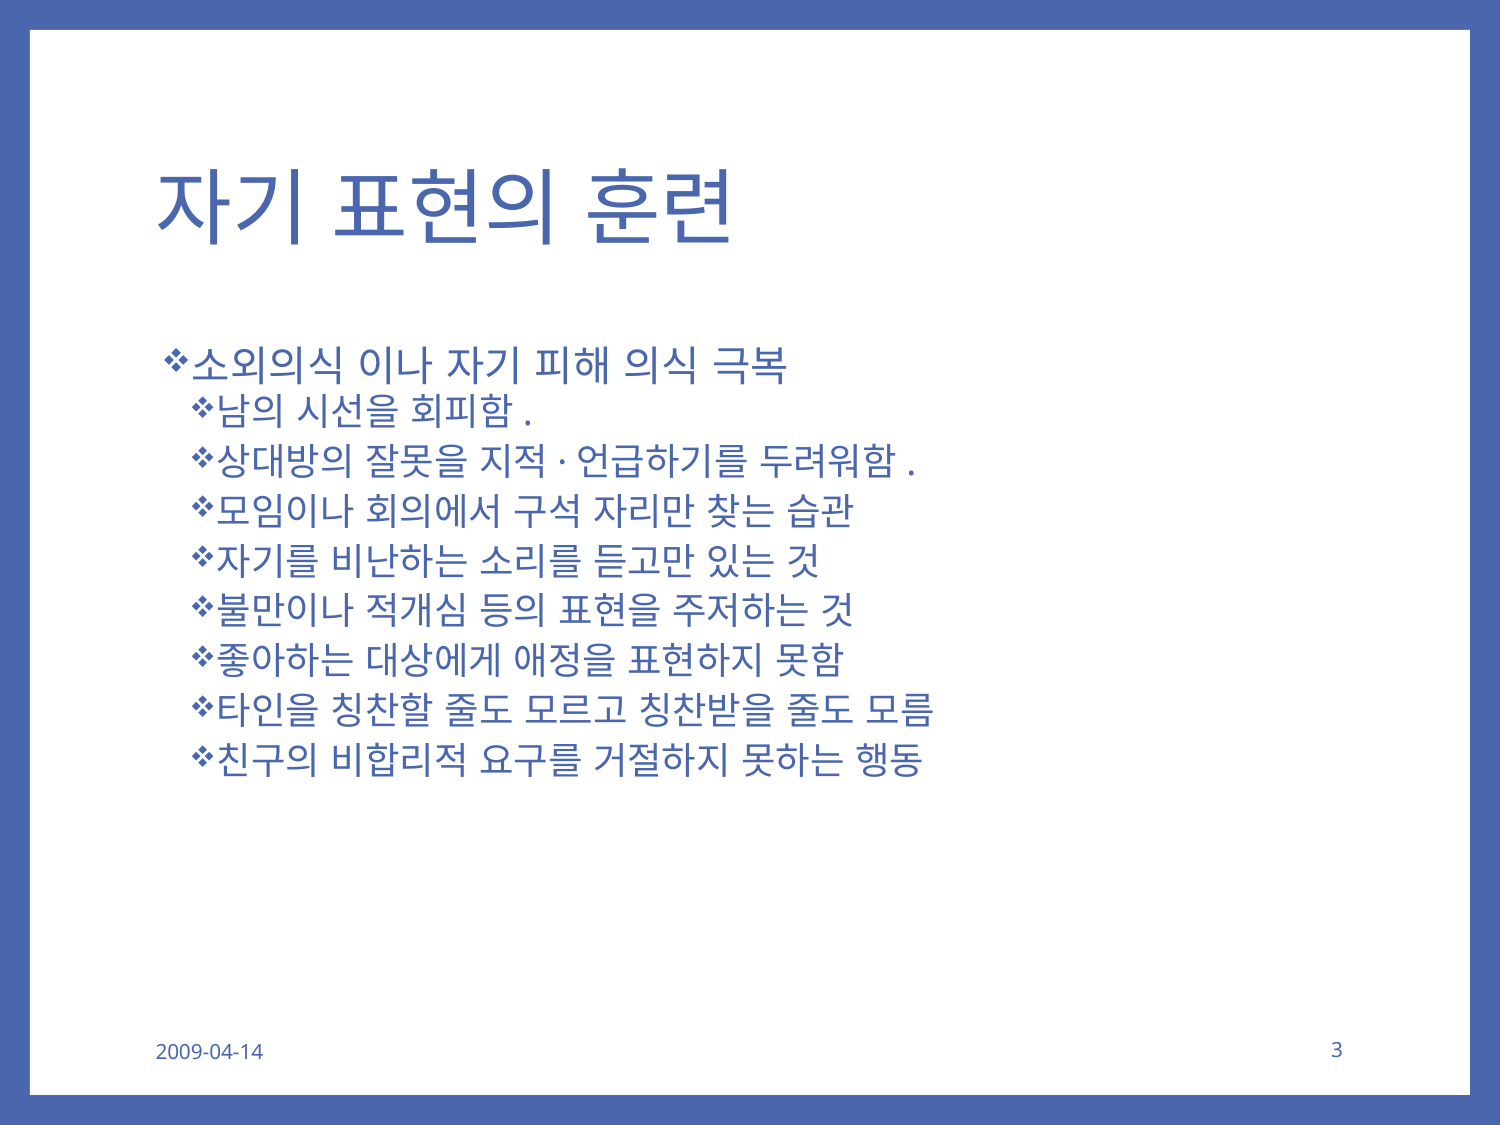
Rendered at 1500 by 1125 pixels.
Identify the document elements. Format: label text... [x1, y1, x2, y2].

list 소외의식 이나 자기 피해 의식 극복 남의 시선을 회피함. 상대방의 잘못을 지적·언급하기를 두려워함. 모임이나 회의에서 구석 자리만 찾는 습관 자기를 비난하는 소리를 듣고만 있는 것 불만이나 적개심 등의 표현을 주저하는 것 좋아하는 대상에게 애정을 표현하지 못함 타인을 칭찬할 줄도 모르고 칭찬받을 줄도 모름 친구의 비합리적 요구를 거절하지 못하는 행동 [140, 337, 1356, 1000]
title 자기 표현의 훈련 [140, 99, 1356, 323]
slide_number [140, 1020, 428, 1081]
slide_number 3 [1147, 1020, 1358, 1081]
